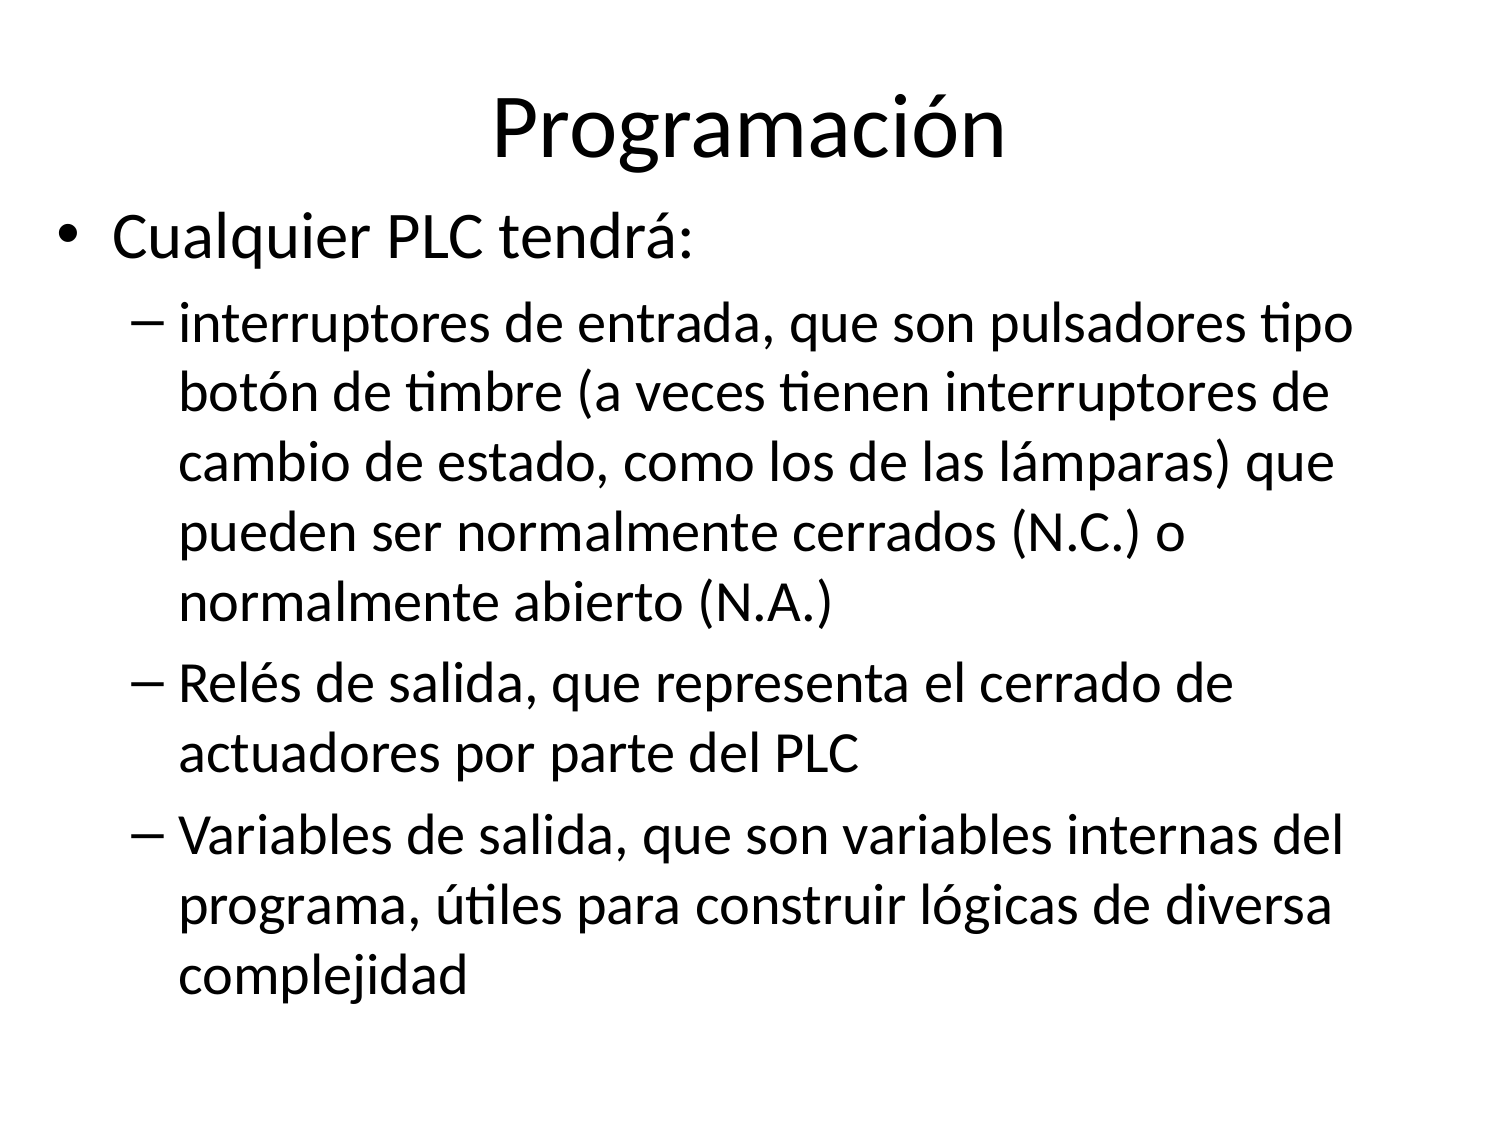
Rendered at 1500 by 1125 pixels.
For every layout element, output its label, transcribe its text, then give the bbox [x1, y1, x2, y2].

list Cualquier PLC tendrá: interruptores de entrada, que son pulsadores tipo botón de timbre (a veces tienen interruptores de cambio de estado, como los de las lámparas) que pueden ser normalmente cerrados (N.C.) o normalmente abierto (N.A.) Relés de salida, que representa el cerrado de actuadores por parte del PLC Variables de salida, que son variables internas del programa, útiles para construir lógicas de diversa complejidad [41, 184, 1447, 1059]
title Programación [75, 45, 1425, 184]
